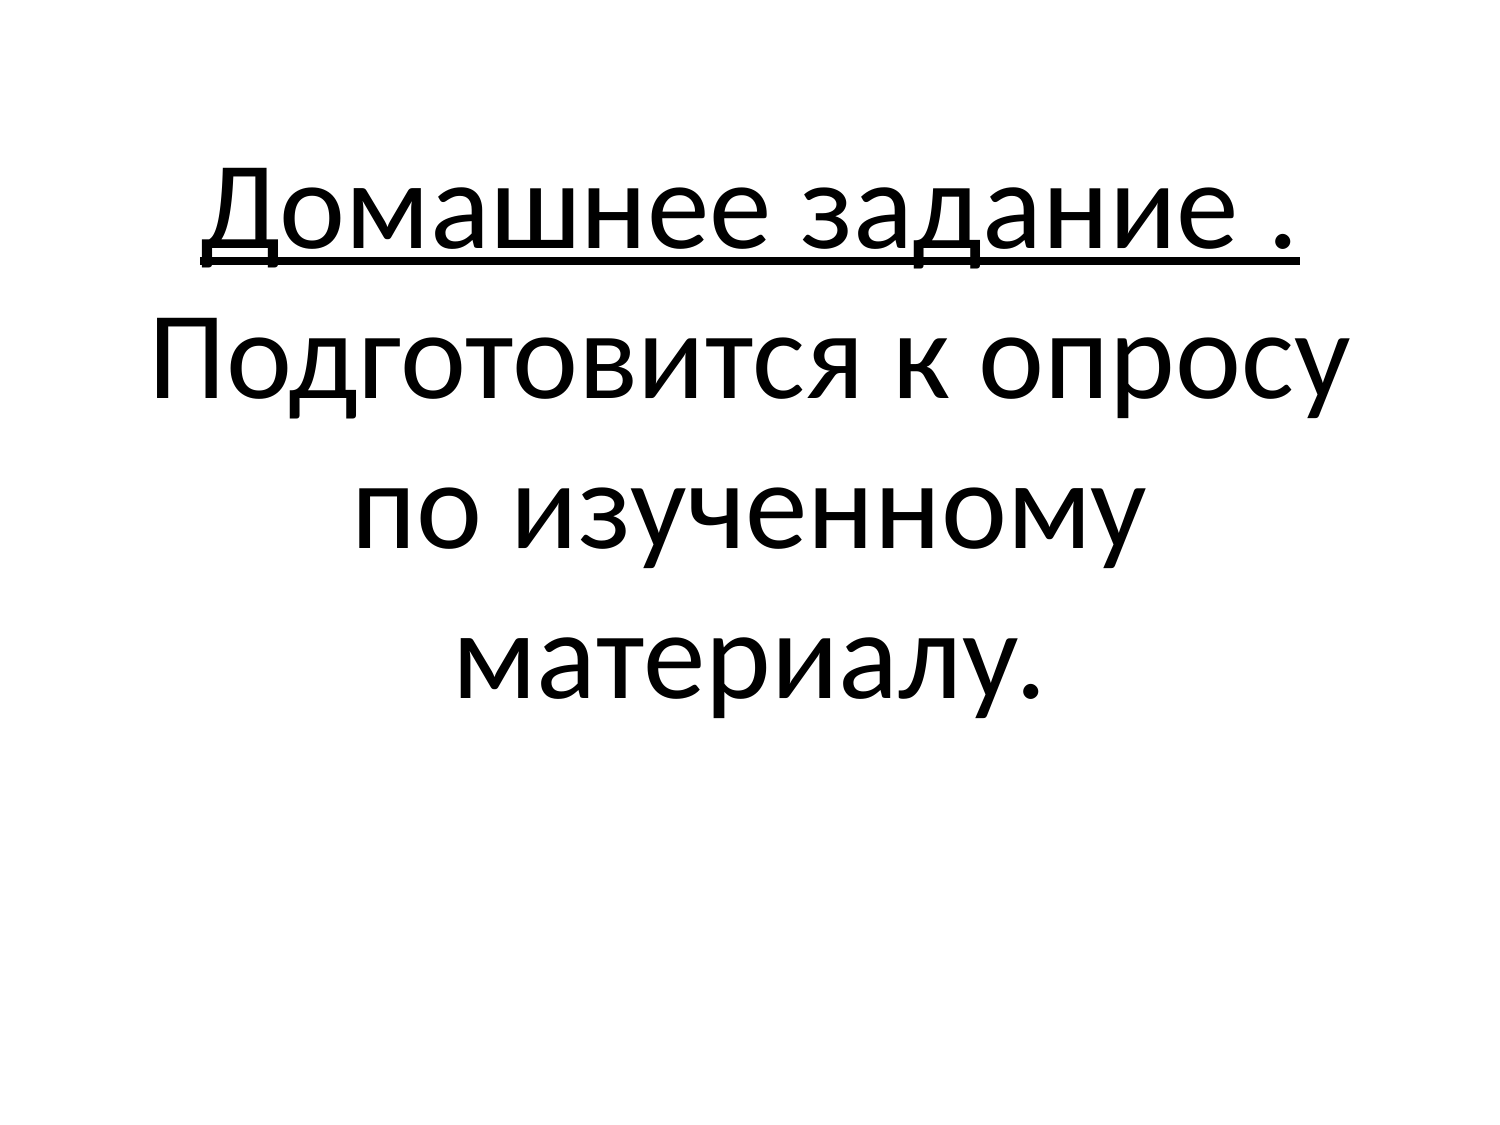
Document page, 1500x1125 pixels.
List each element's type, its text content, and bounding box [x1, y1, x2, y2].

title Домашнее задание . Подготовится к опросу по изученному материалу. [75, 45, 1425, 953]
